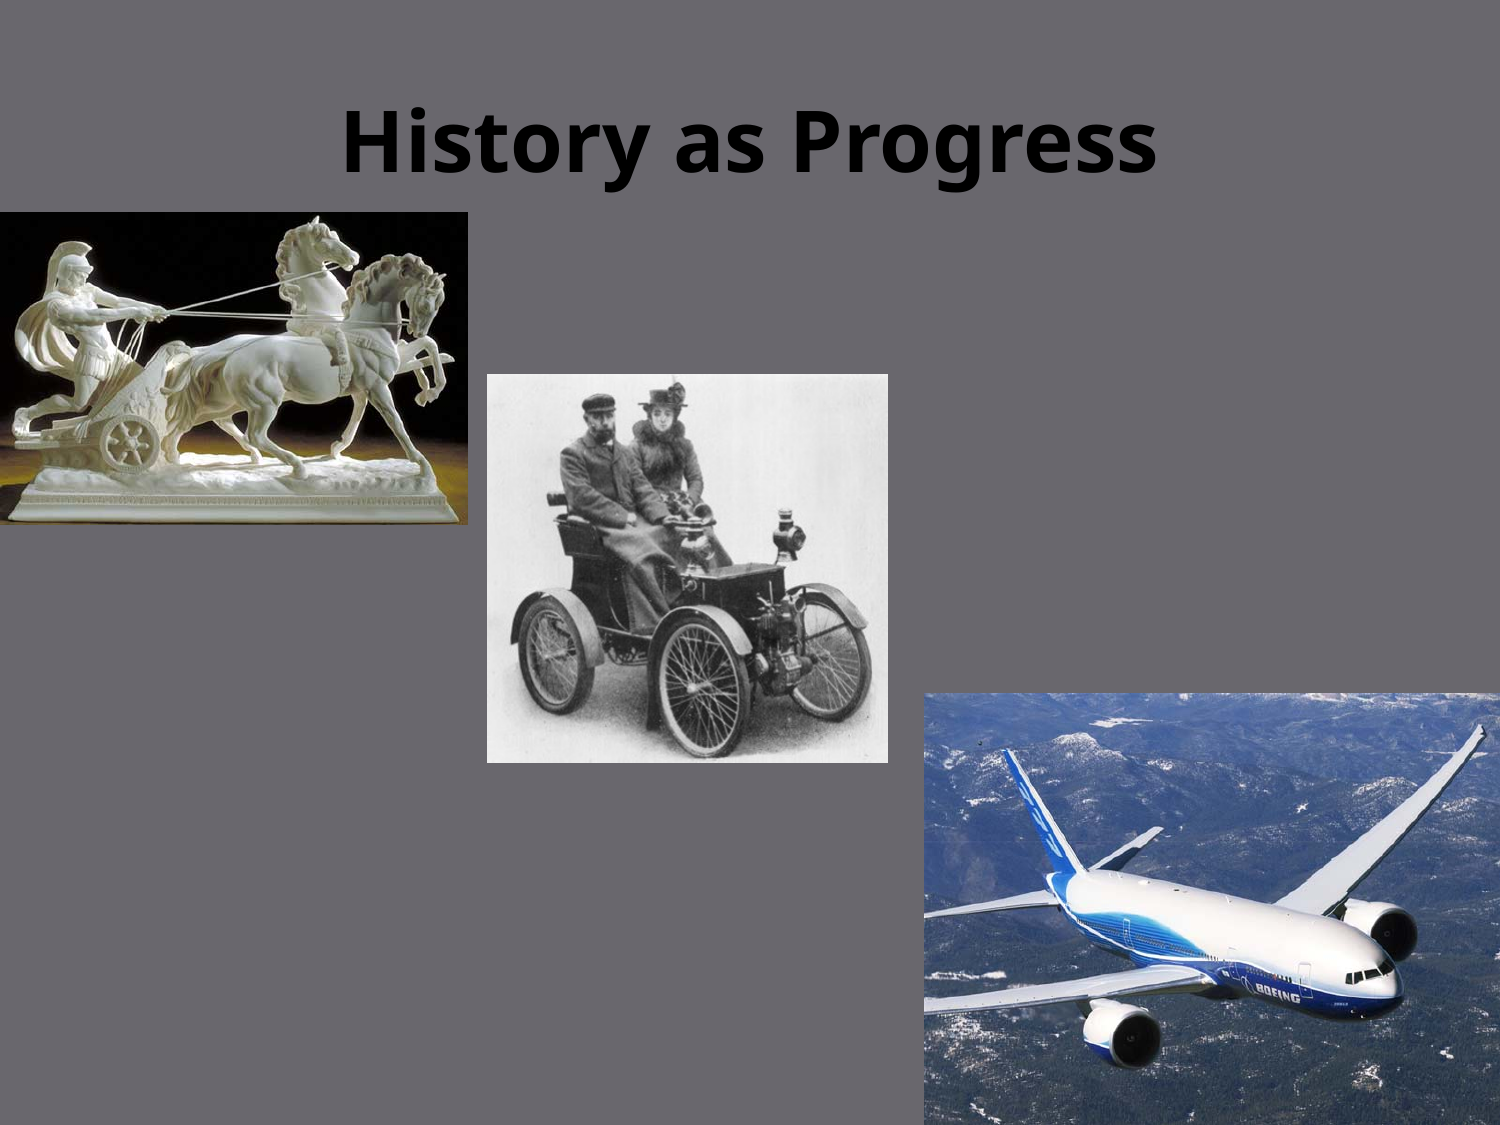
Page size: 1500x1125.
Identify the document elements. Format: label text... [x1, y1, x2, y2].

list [0, 212, 468, 526]
picture [924, 693, 1500, 1125]
picture [487, 374, 889, 763]
title History as Progress [75, 45, 1425, 233]
